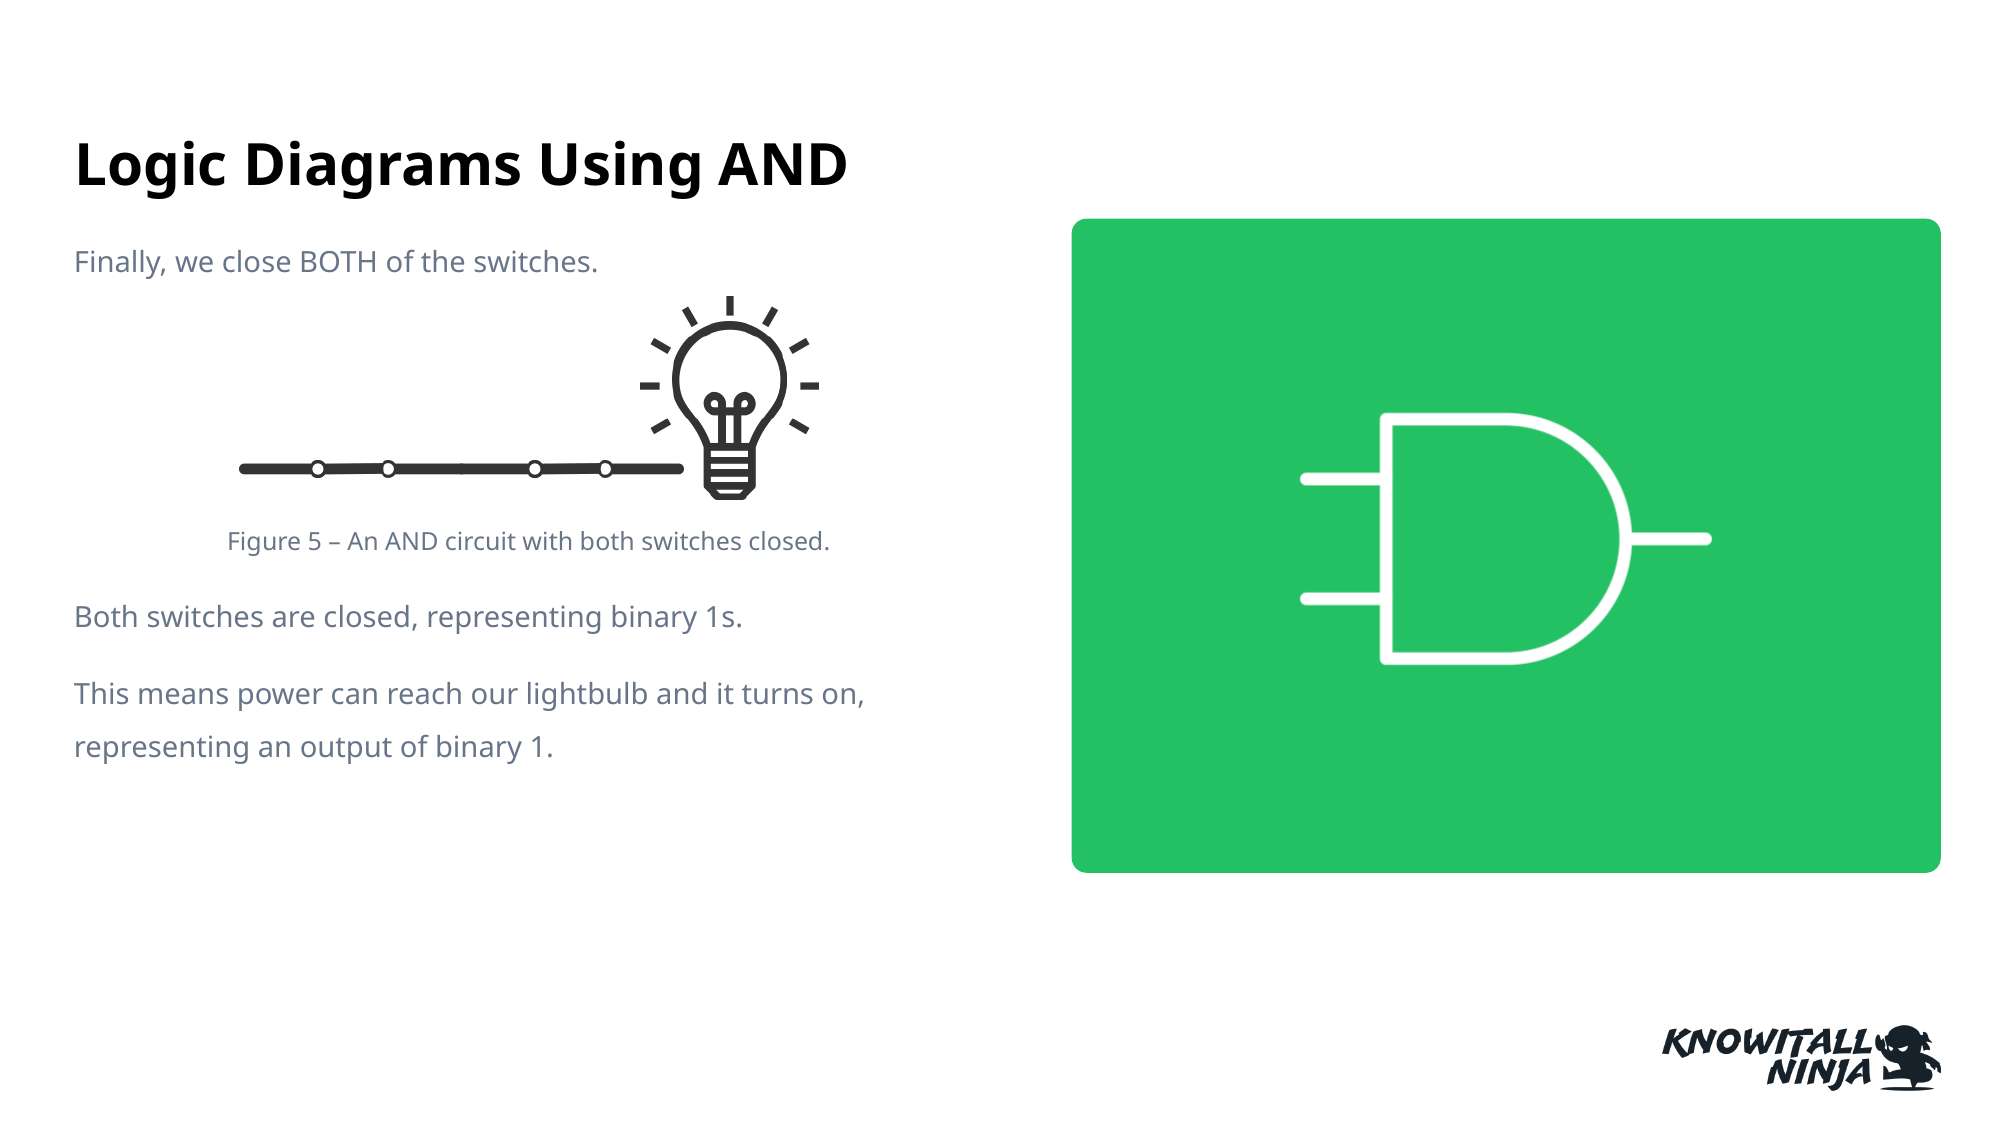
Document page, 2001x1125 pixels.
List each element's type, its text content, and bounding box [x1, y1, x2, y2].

list Finally, we close BOTH of the switches. Figure 5 – An AND circuit with both switches closed. Both switches are closed, representing binary 1s. This means power can reach our lightbulb and it turns on, representing an output of binary 1. [59, 218, 1000, 1091]
title Logic Diagrams Using AND [59, 117, 1000, 206]
picture [239, 296, 819, 500]
picture [1071, 218, 1942, 874]
picture [1662, 1025, 1941, 1091]
